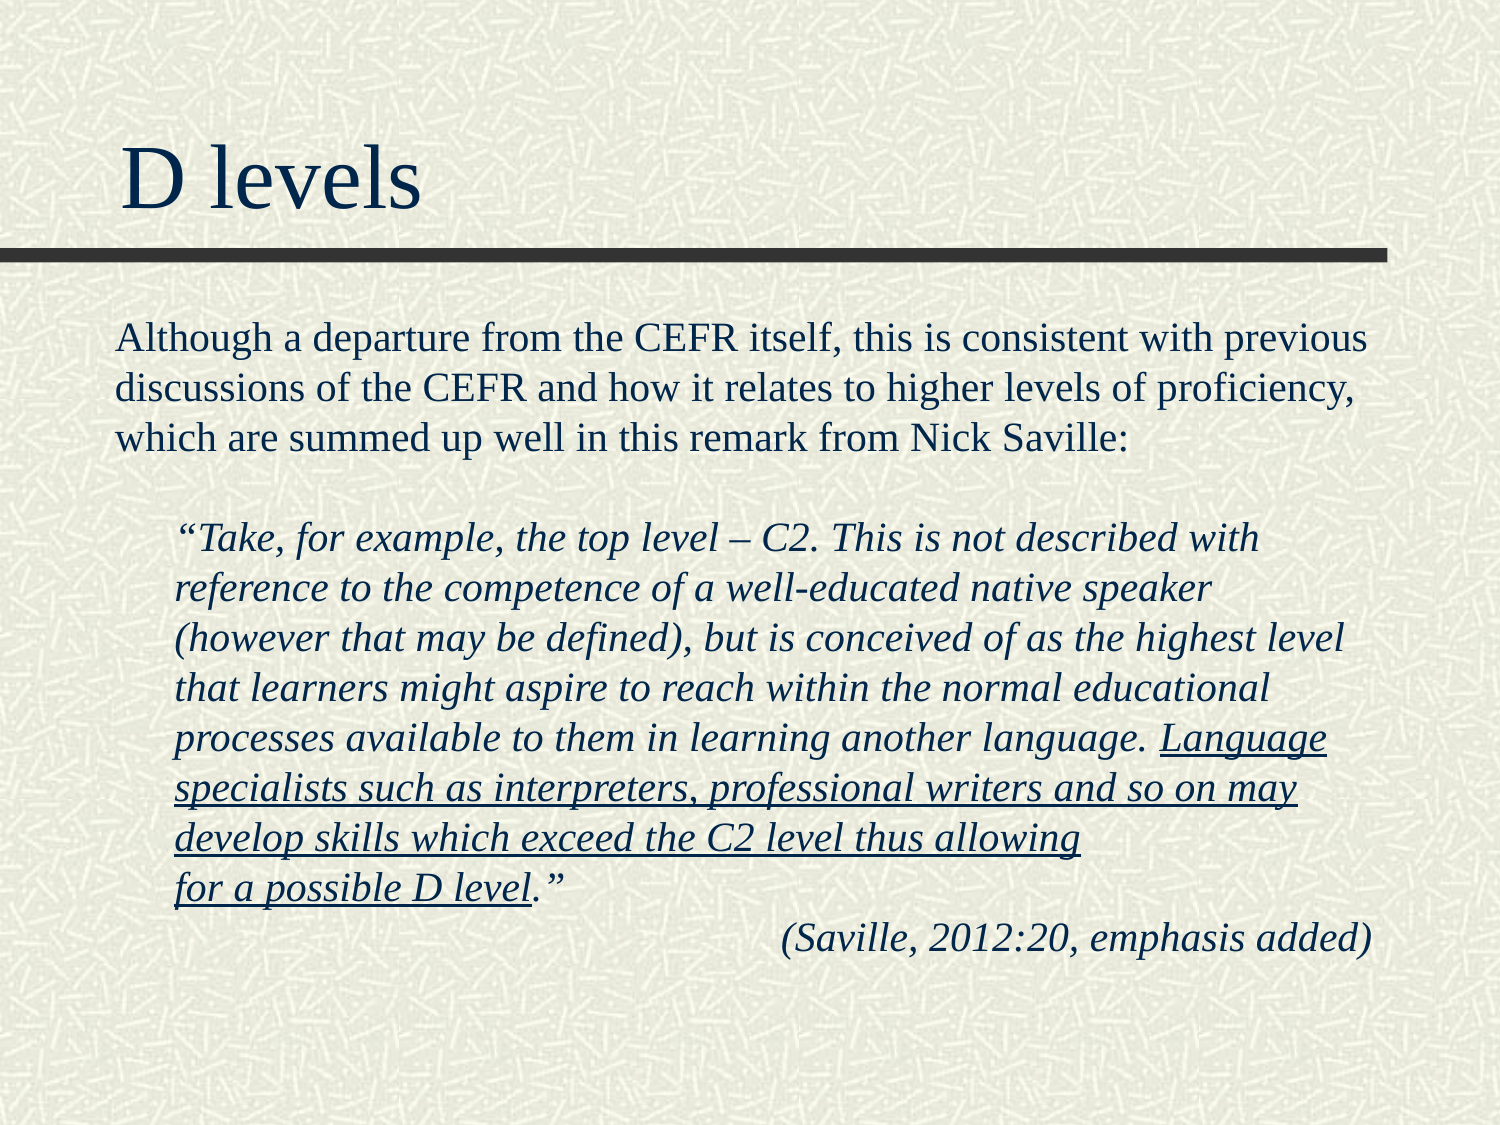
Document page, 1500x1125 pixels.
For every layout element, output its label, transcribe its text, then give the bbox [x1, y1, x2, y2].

text_box Although a departure from the CEFR itself, this is consistent with previous discussions of the CEFR and how it relates to higher levels of proficiency, which are summed up well in this remark from Nick Saville: “Take, for example, the top level – C2. This is not described with reference to the competence of a well-educated native speaker (however that may be defined), but is conceived of as the highest level that learners might aspire to reach within the normal educational processes available to them in learning another language. Language specialists such as interpreters, professional writers and so on may develop skills which exceed the C2 level thus allowing for a possible D level.” (Saville, 2012:20, emphasis added) [100, 302, 1388, 968]
picture [0, 0, 1500, 1125]
title D levels [105, 46, 1455, 235]
